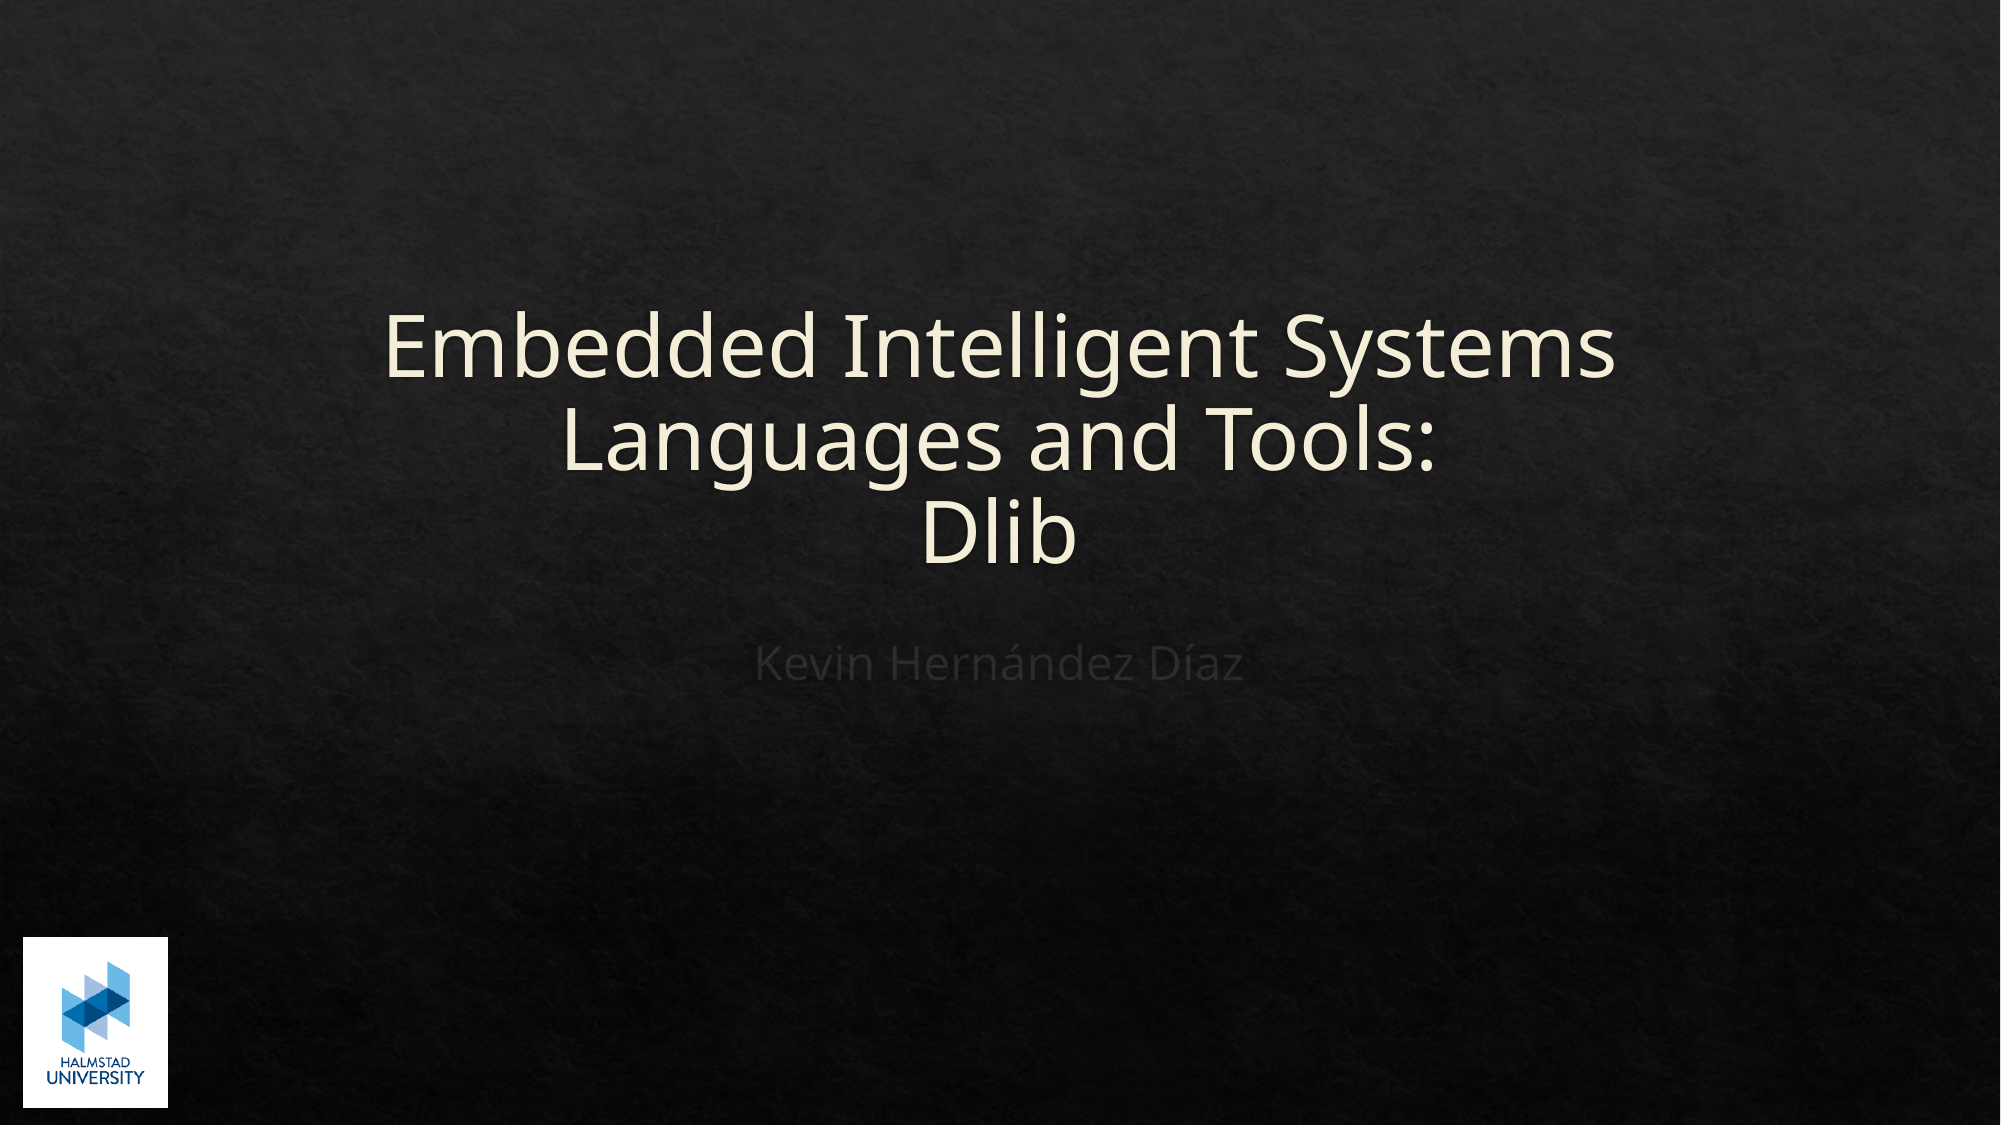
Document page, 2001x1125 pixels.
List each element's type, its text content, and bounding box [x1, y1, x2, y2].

title Embedded Intelligent Systems Languages and Tools: Dlib [224, 290, 1774, 591]
picture [23, 937, 168, 1108]
subtitle Kevin Hernández Díaz [224, 619, 1774, 792]
